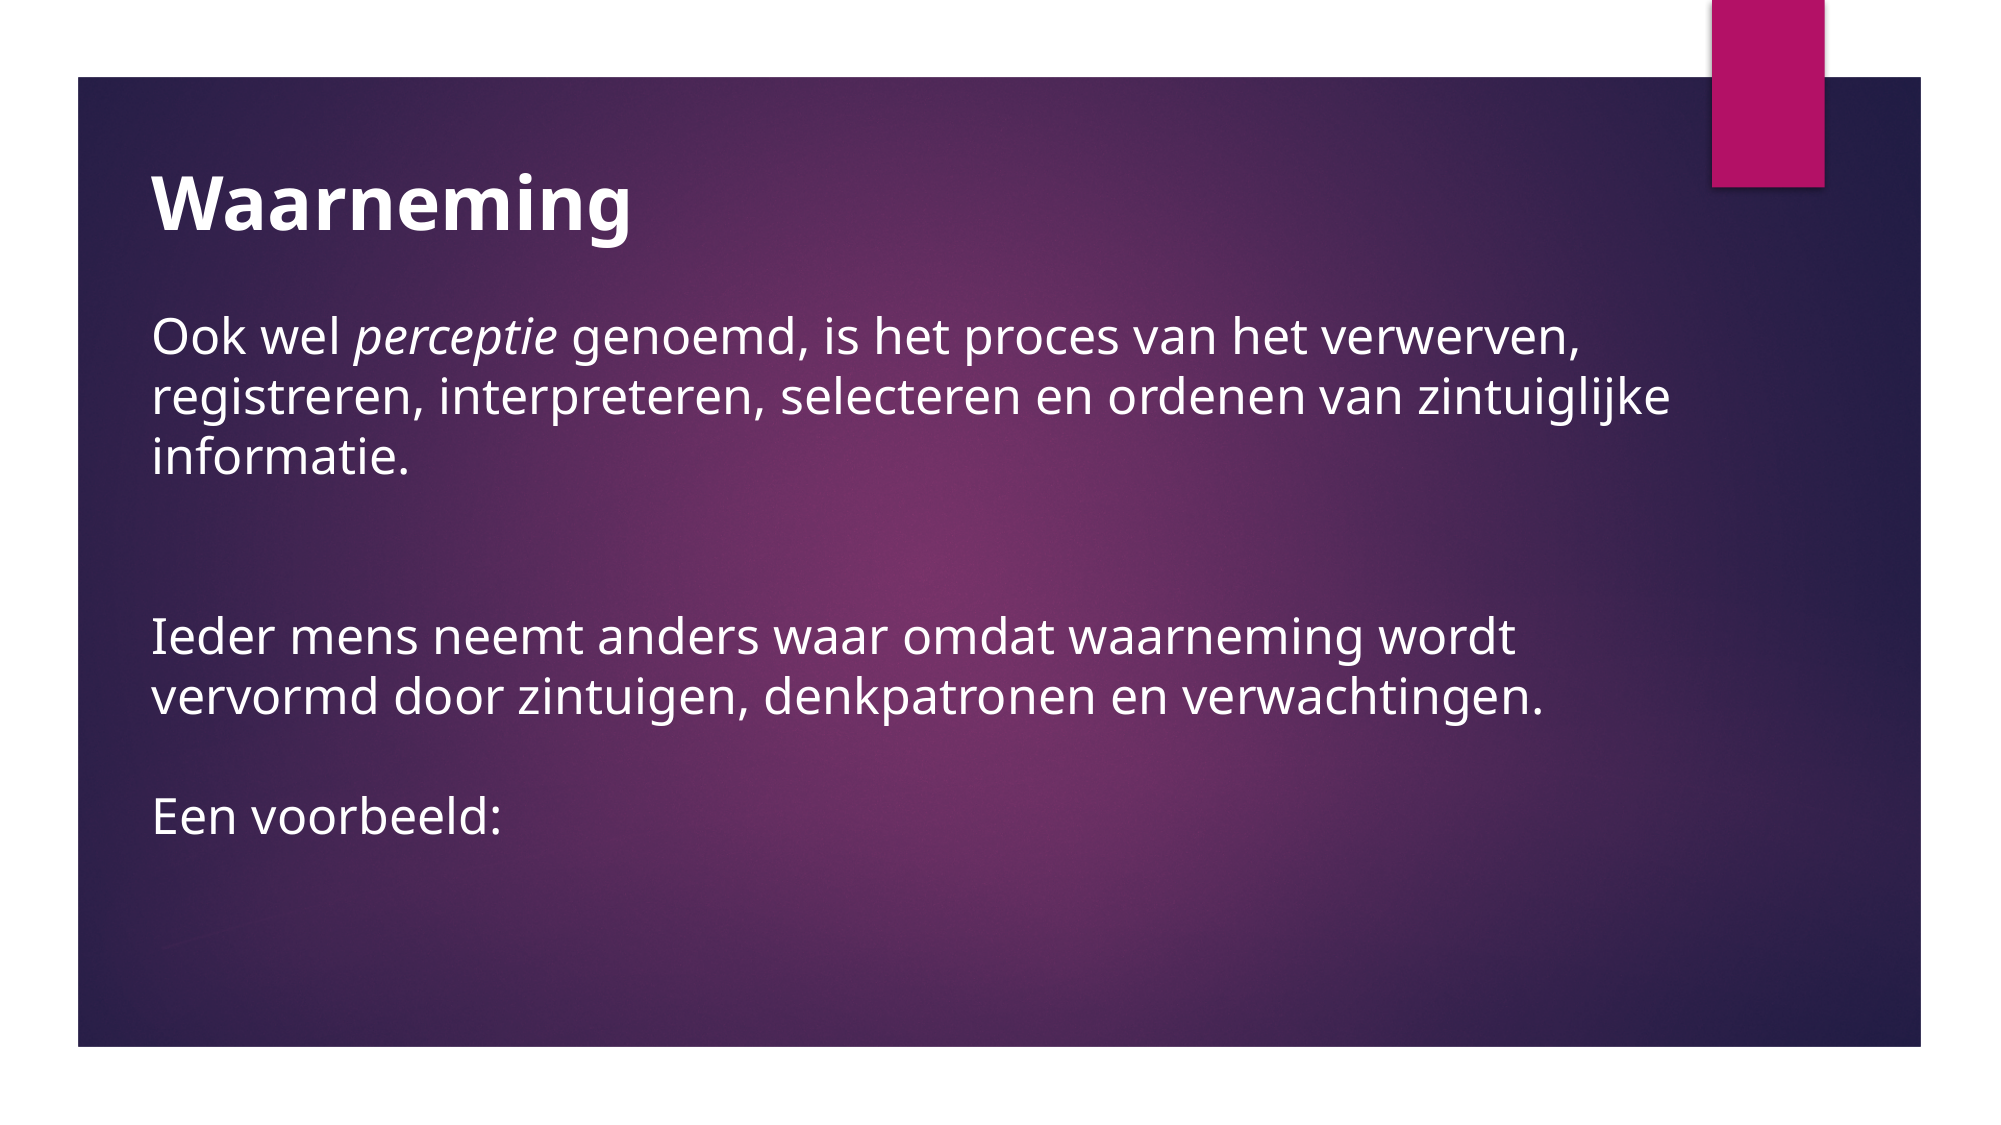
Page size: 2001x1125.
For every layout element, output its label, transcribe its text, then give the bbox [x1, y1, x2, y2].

text_box Waarneming Ook wel perceptie genoemd, is het proces van het verwerven, registreren, interpreteren, selecteren en ordenen van zintuiglijke informatie. Ieder mens neemt anders waar omdat waarneming wordt vervormd door zintuigen, denkpatronen en verwachtingen. Een voorbeeld: [136, 147, 1707, 913]
